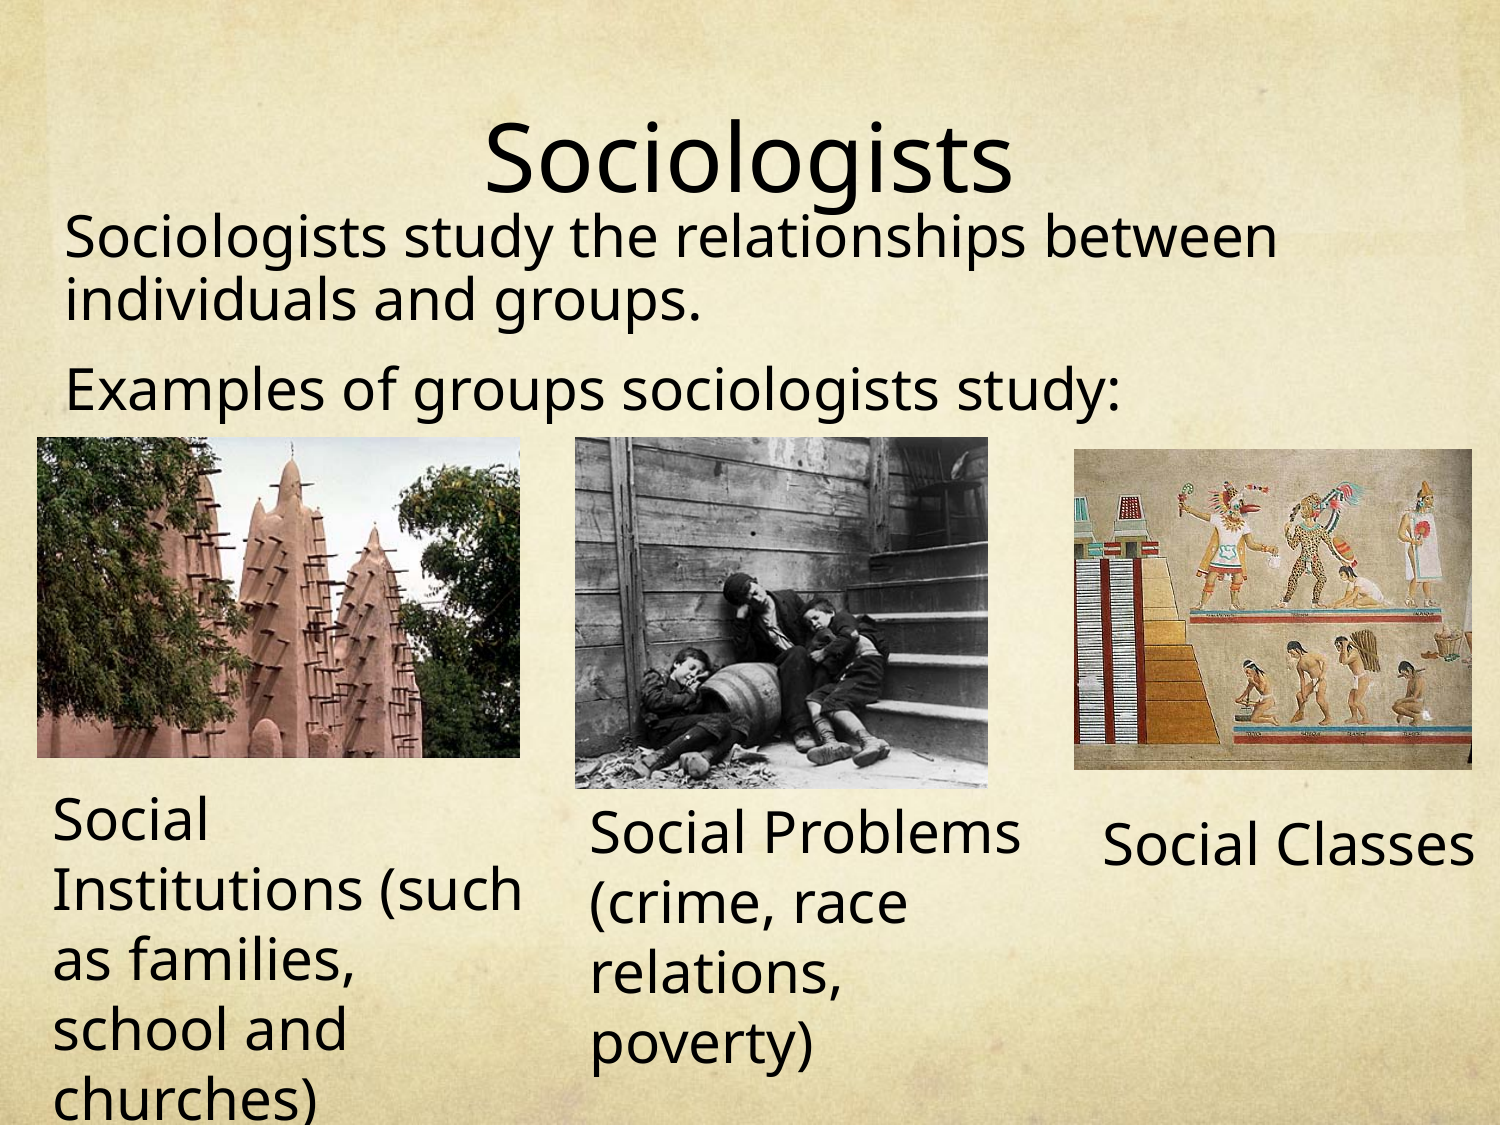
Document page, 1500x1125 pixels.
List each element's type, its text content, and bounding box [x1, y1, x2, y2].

picture [0, 0, 1500, 1125]
text_box Social Problems (crime, race relations, poverty) [575, 787, 1050, 1083]
text_box Social Institutions (such as families, school and churches) [37, 774, 550, 1125]
text_box Social Classes [1087, 800, 1500, 885]
text_box Sociologists study the relationships between individuals and groups. Examples of groups sociologists study: [50, 199, 1438, 431]
title Sociologists [150, 82, 1350, 199]
text_box [487, 374, 1413, 436]
